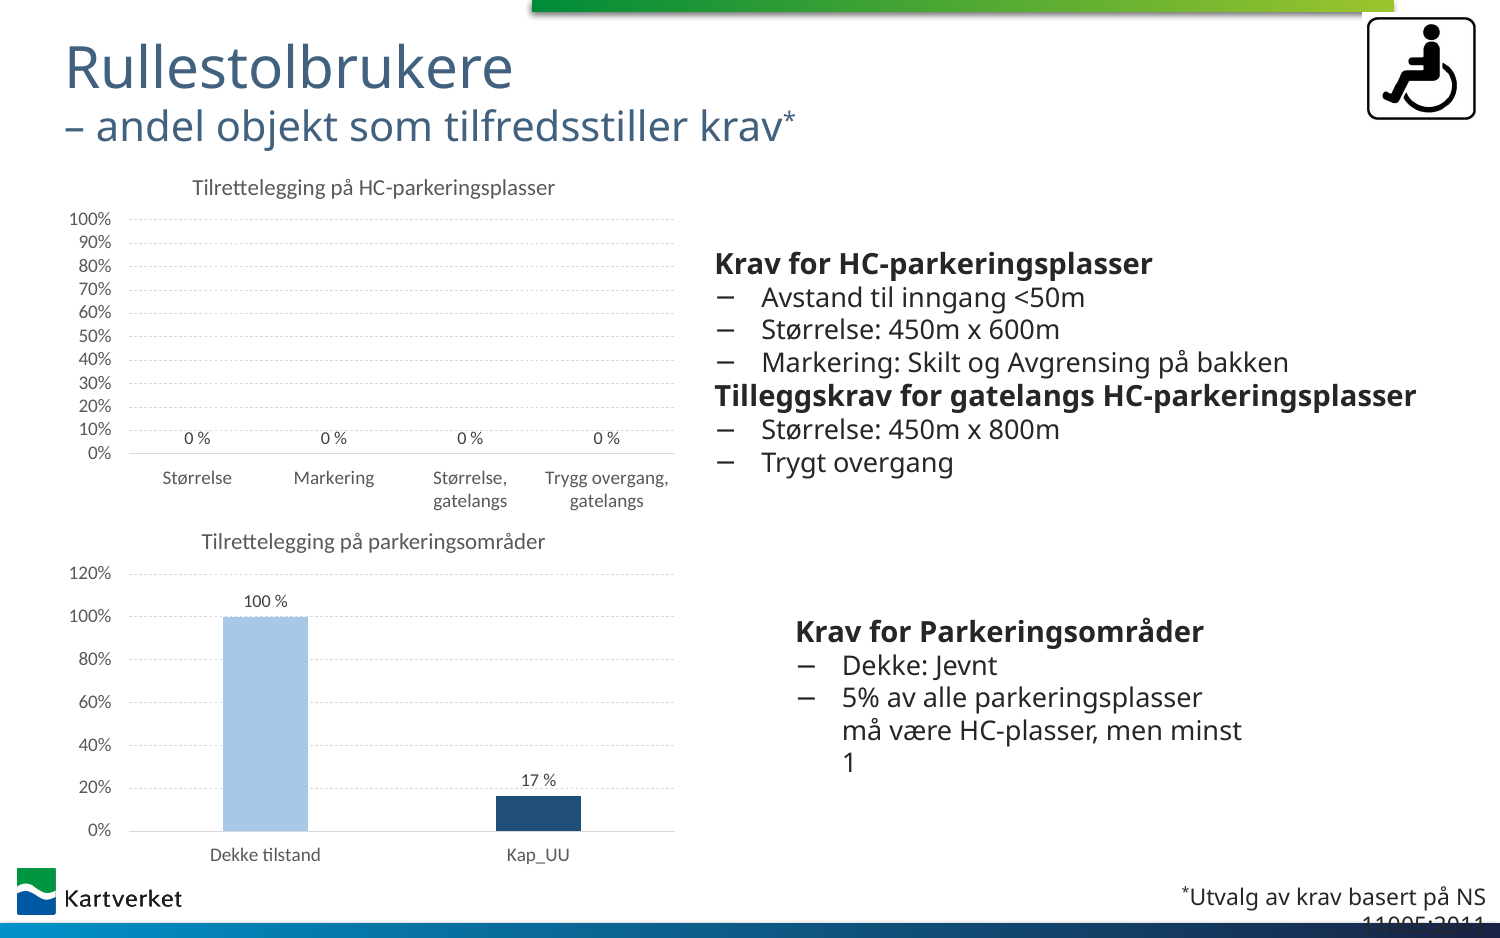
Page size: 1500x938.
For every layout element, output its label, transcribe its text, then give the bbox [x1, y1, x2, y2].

text_box Rullestolbrukere – andel objekt som tilfredsstiller krav* [49, 25, 1431, 158]
text_box Krav for HC-parkeringsplasser Avstand til inngang <50m Størrelse: 450m x 600m Markering: Skilt og Avgrensing på bakken Tilleggskrav for gatelangs HC-parkeringsplasser Størrelse: 450m x 800m Trygt overgang [699, 237, 1433, 485]
picture [1362, 12, 1481, 126]
text_box Krav for Parkeringsområder Dekke: Jevnt 5% av alle parkeringsplasser må være HC-plasser, men minst 1 [780, 605, 1261, 786]
picture [62, 520, 686, 874]
text_box *Utvalg av krav basert på NS 11005:2011 [1068, 873, 1500, 938]
picture [62, 166, 686, 519]
